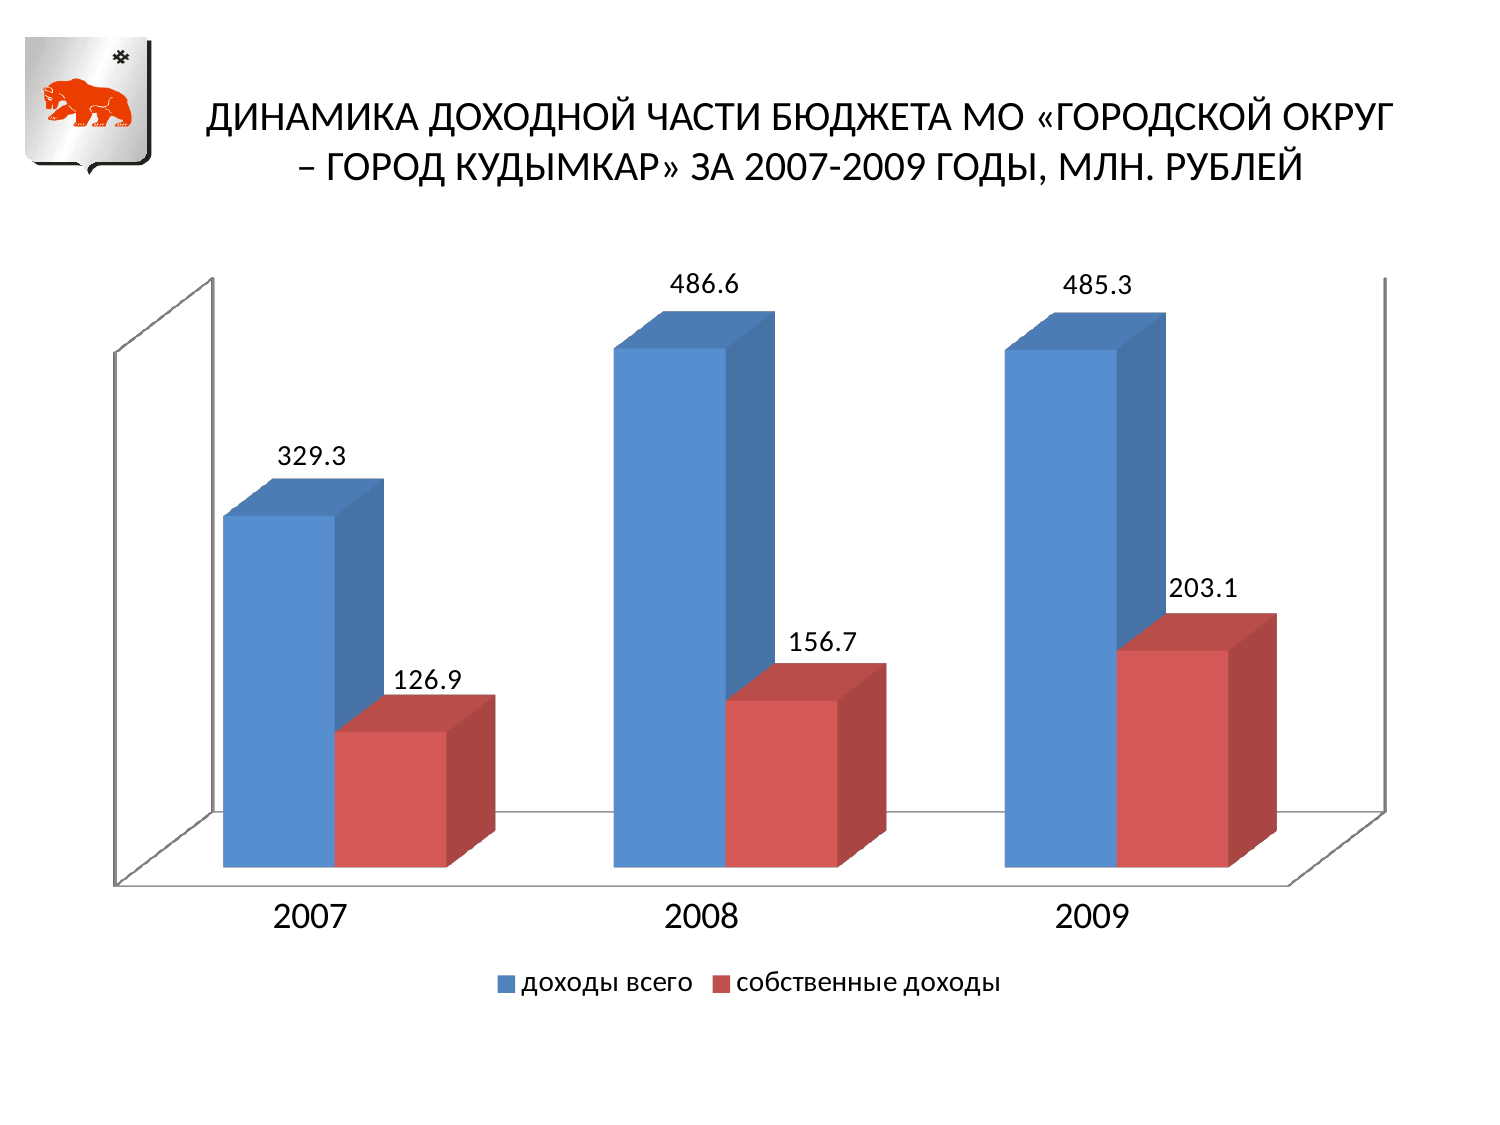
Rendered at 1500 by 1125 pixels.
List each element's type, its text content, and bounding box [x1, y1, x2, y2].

picture [23, 34, 153, 176]
chart [74, 262, 1426, 1006]
title ДИНАМИКА ДОХОДНОЙ ЧАСТИ БЮДЖЕТА МО «ГОРОДСКОЙ ОКРУГ – ГОРОД КУДЫМКАР» ЗА 2007-2009 ГОДЫ, МЛН. РУБЛЕЙ [175, 45, 1425, 233]
